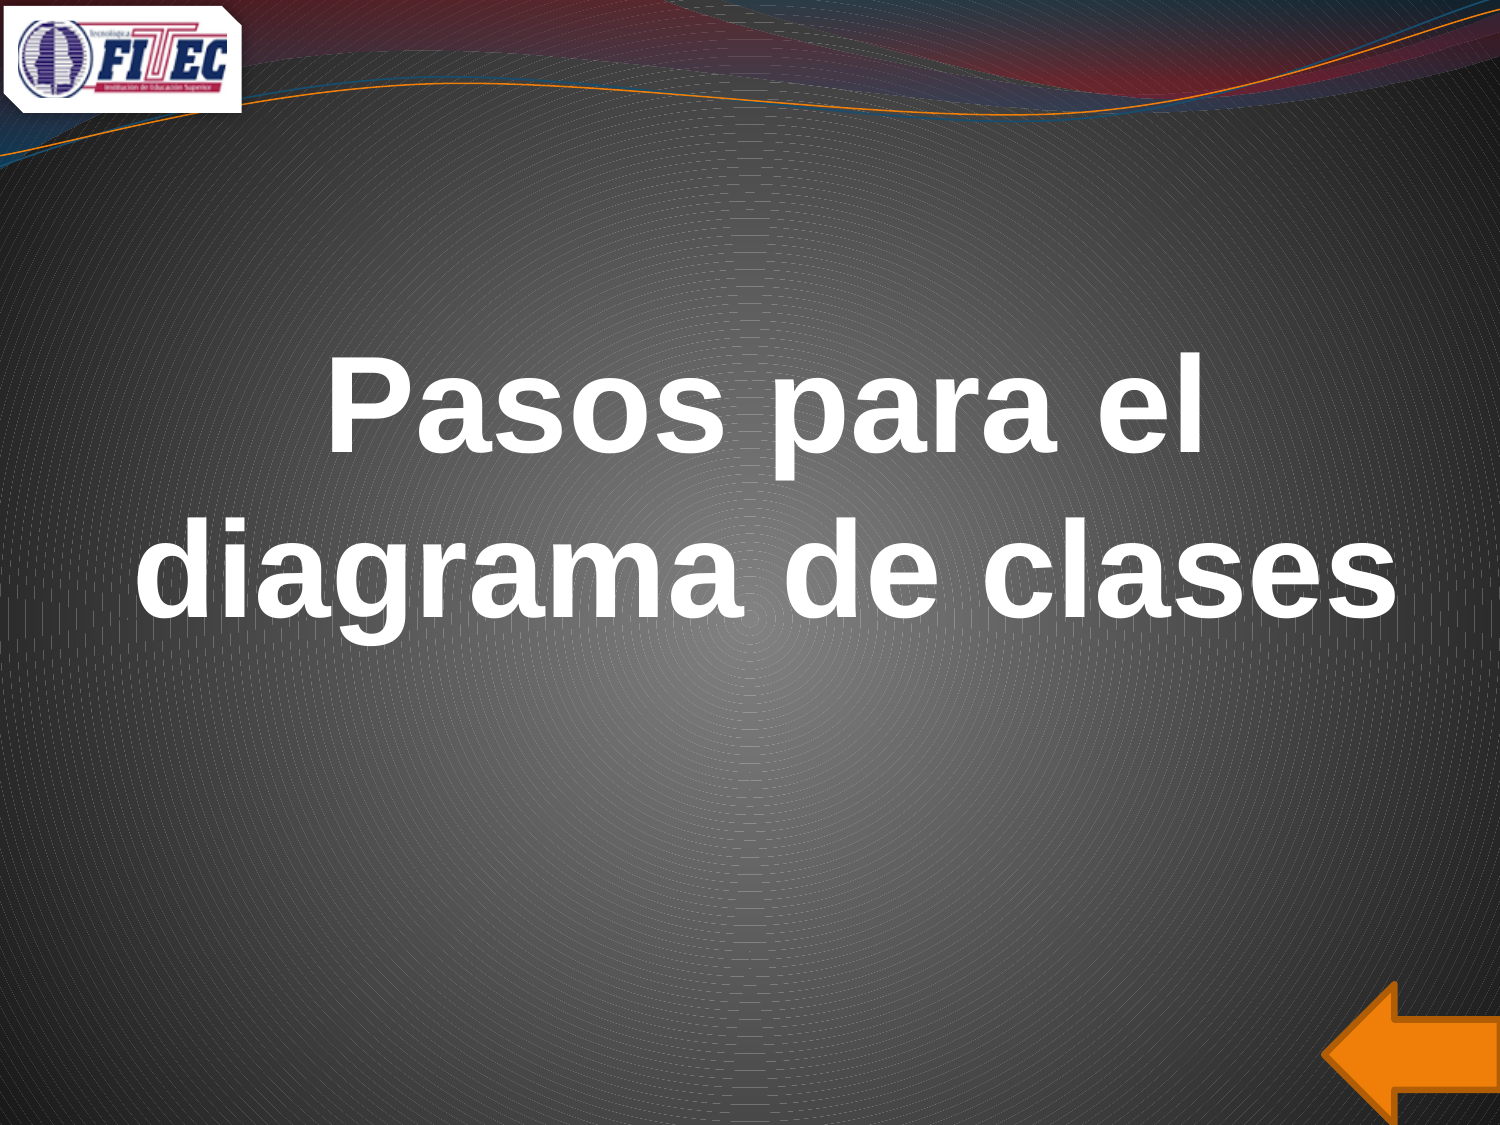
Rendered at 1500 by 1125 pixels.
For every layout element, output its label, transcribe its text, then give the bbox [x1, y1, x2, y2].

text_box [1320, 981, 1500, 1125]
text_box Pasos para el diagrama de clases [93, 457, 1444, 645]
picture [10, 12, 235, 106]
